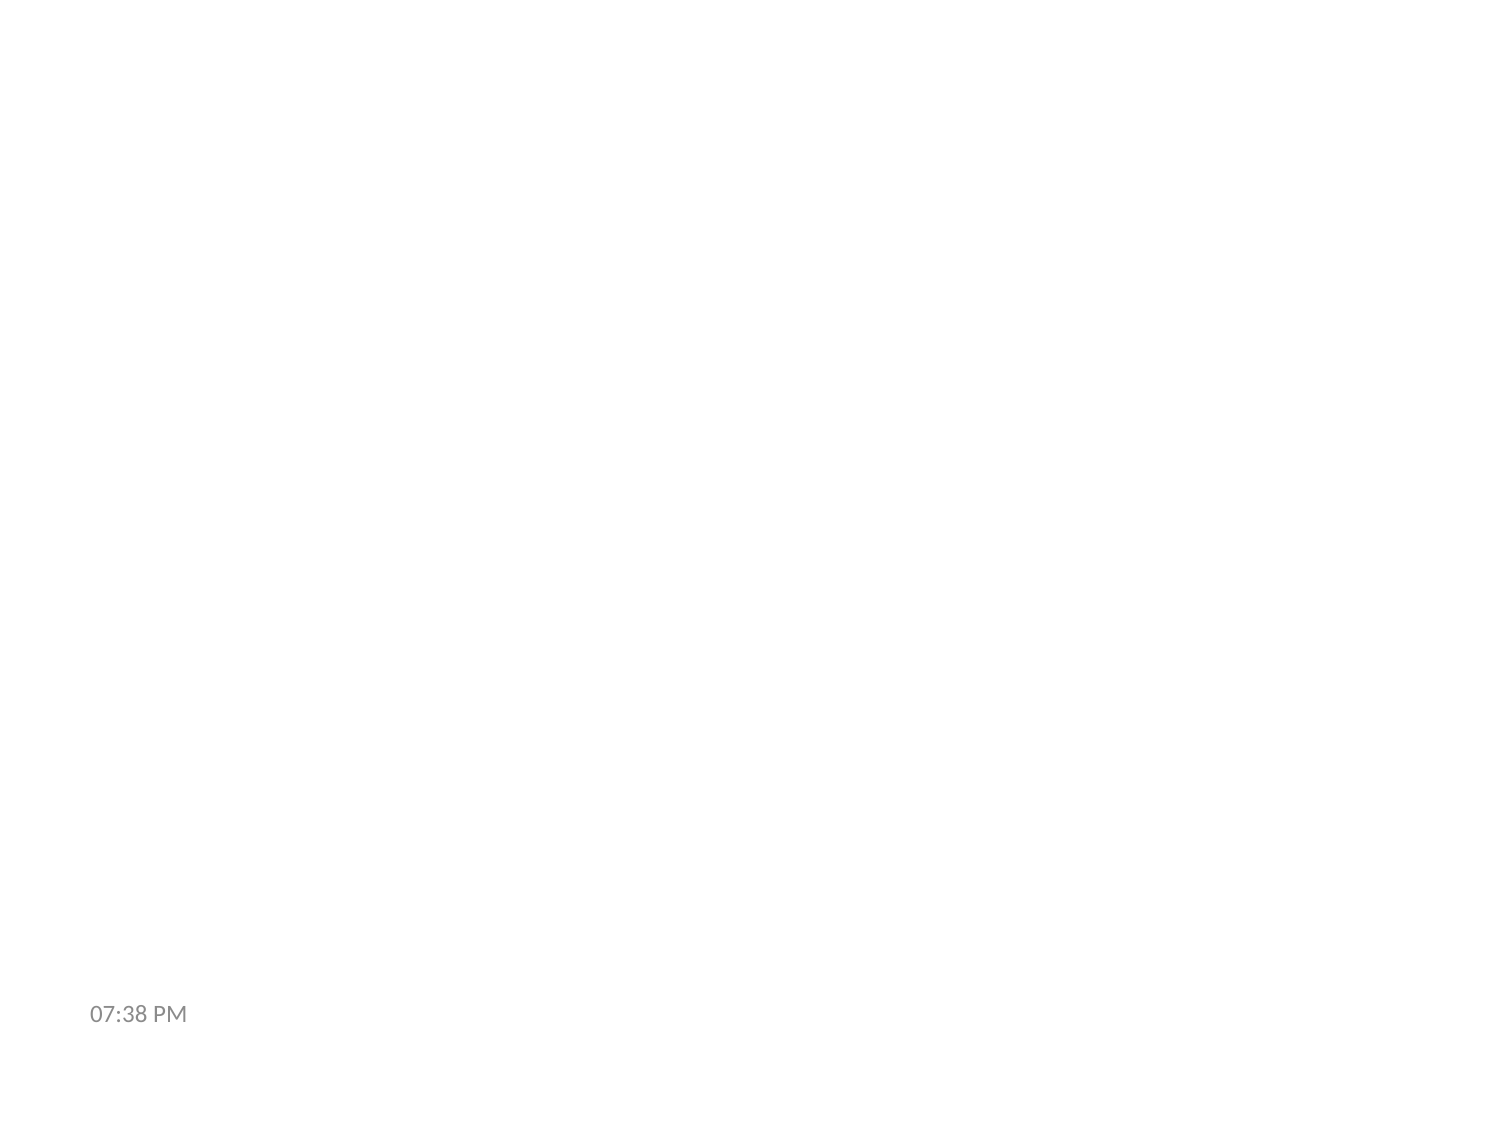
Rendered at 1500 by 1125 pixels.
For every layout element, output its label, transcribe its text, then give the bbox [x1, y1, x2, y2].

text_box 3:35 PM [75, 982, 425, 1043]
